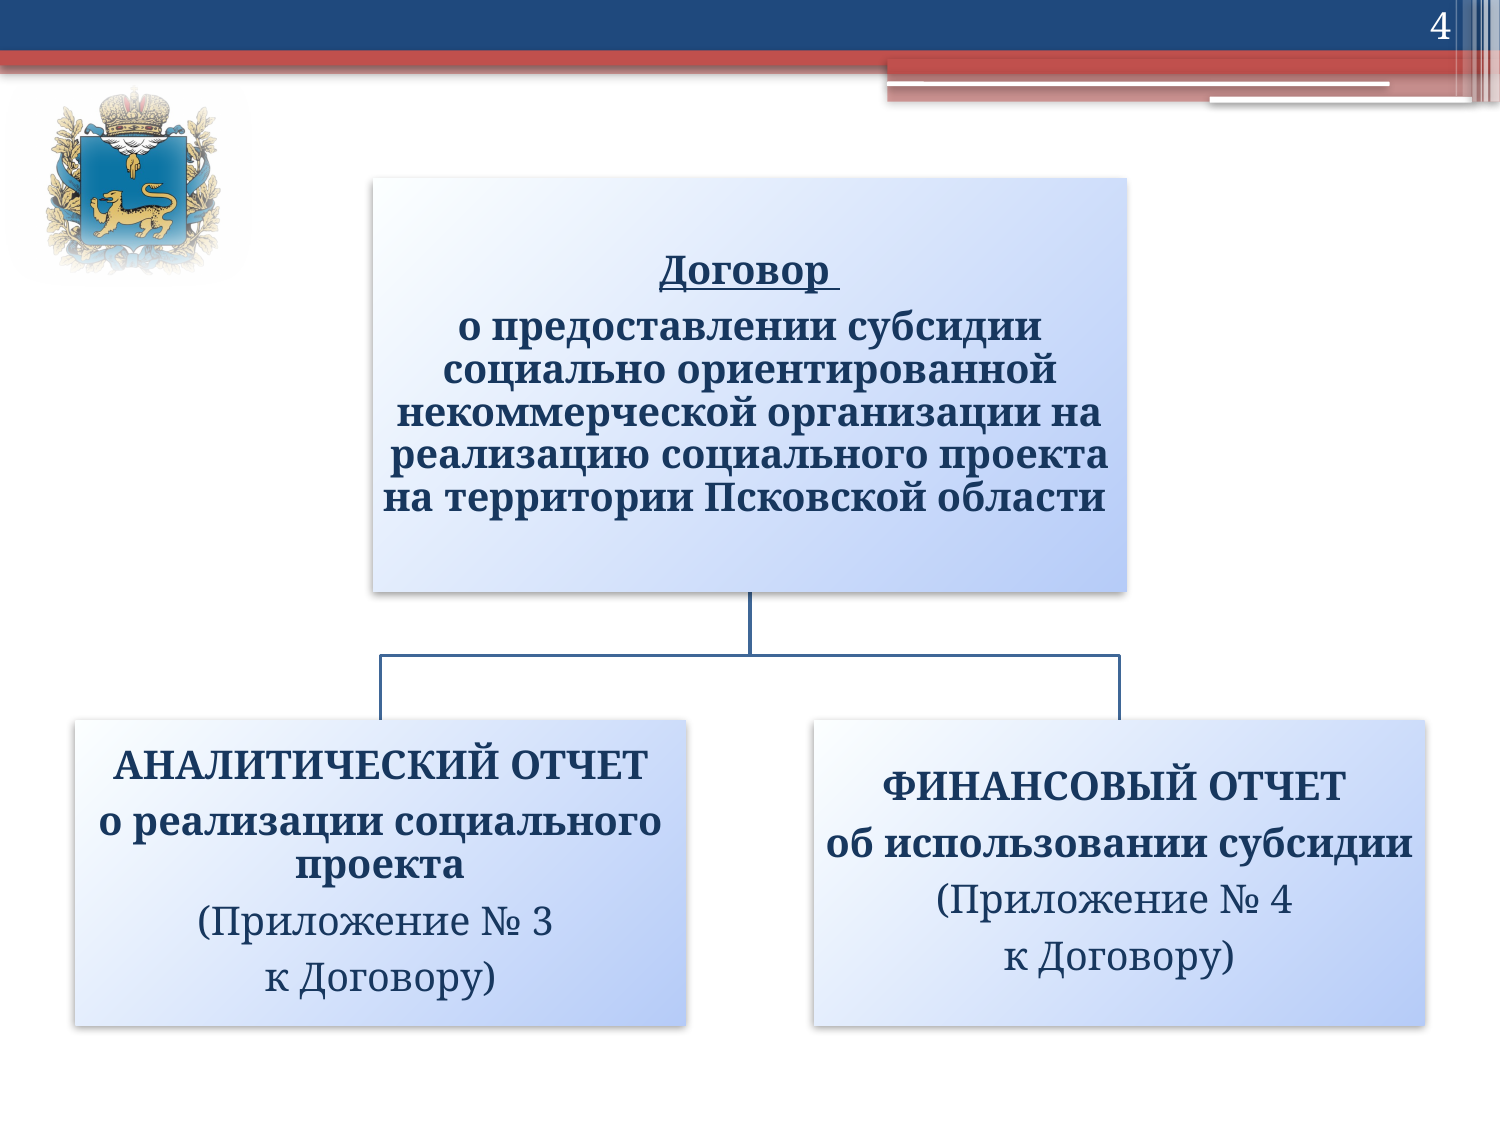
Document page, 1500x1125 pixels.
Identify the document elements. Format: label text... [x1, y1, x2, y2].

slide_number 4 [1341, 0, 1466, 61]
picture [0, 66, 258, 291]
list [74, 125, 1426, 1079]
